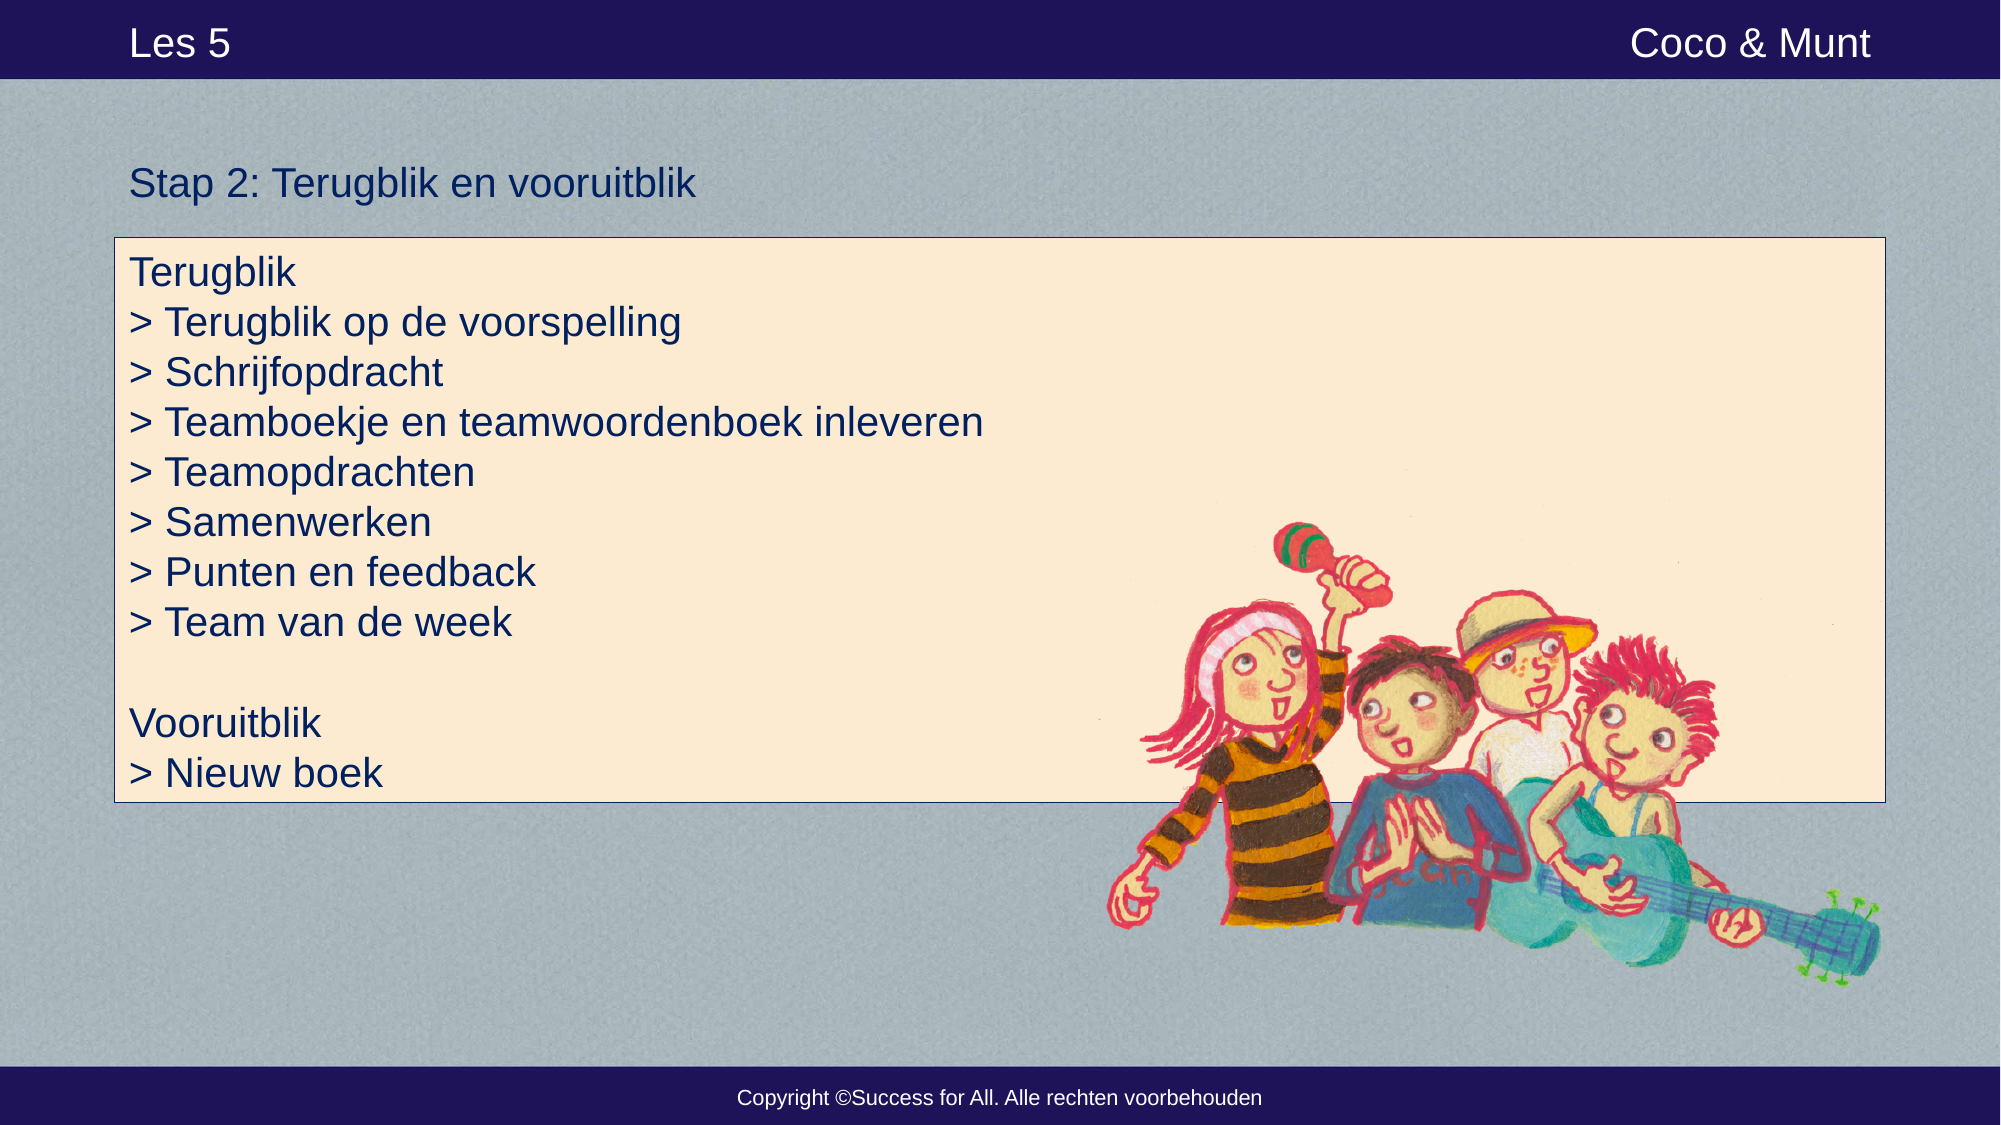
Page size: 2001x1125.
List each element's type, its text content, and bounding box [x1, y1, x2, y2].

text_box Coco & Munt [999, 8, 1886, 73]
text_box Les 5 [114, 8, 354, 73]
picture [0, 0, 2001, 1125]
text_box Stap 2: Terugblik en vooruitblik [113, 148, 1635, 214]
text_box Terugblik > Terugblik op de voorspelling > Schrijfopdracht > Teamboekje en teamwoordenboek inleveren > Teamopdrachten > Samenwerken > Punten en feedback > Team van de week Vooruitblik > Nieuw boek [114, 237, 1886, 803]
text_box Copyright ©Success for All. Alle rechten voorbehouden [0, 1076, 2000, 1125]
